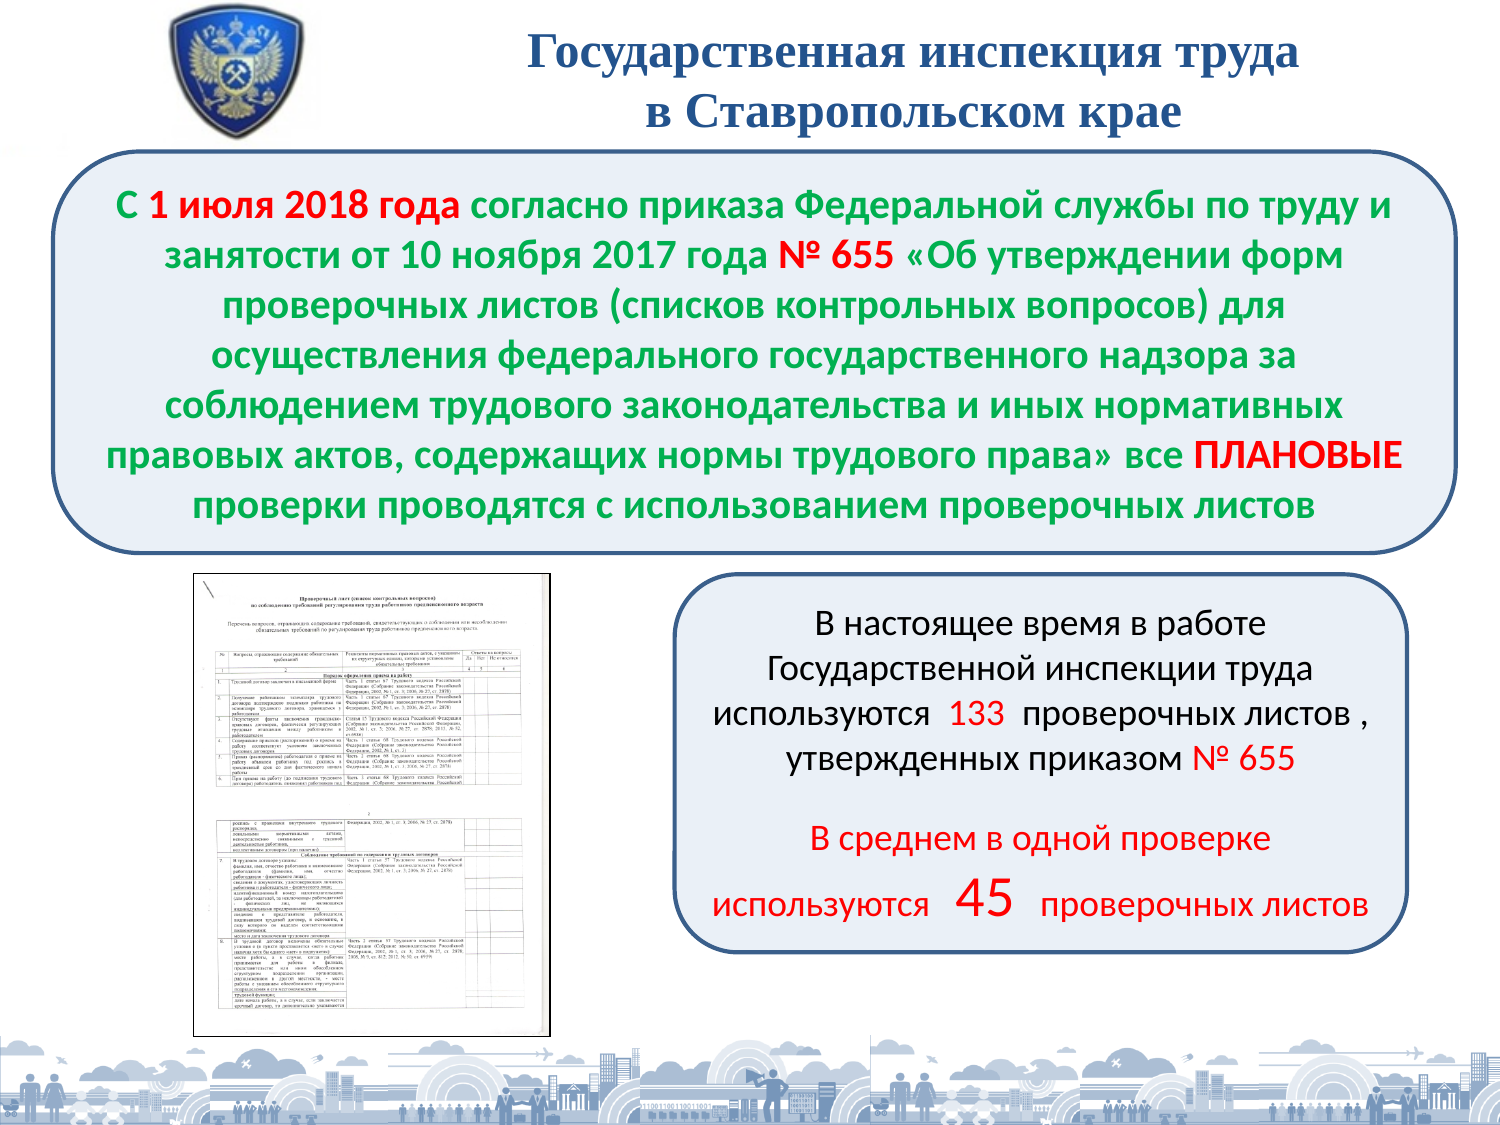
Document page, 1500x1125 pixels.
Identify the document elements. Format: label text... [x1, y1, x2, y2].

picture [193, 574, 550, 1037]
text_box Государственная инспекция труда в Ставропольском крае [477, 10, 1500, 145]
text_box С 1 июля 2018 года согласно приказа Федеральной службы по труду и занятости от 10 ноября 2017 года № 655 «Об утверждении форм проверочных листов (списков контрольных вопросов) для осуществления федерального государственного надзора за соблюдением трудового законодательства и иных нормативных правовых актов, содержащих нормы трудового права» все ПЛАНОВЫЕ проверки проводятся с использованием проверочных листов [50, 149, 1458, 556]
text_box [0, 1035, 1500, 1125]
picture [0, 0, 473, 157]
text_box В настоящее время в работе Государственной инспекции труда используются 133 проверочных листов , утвержденных приказом № 655 В среднем в одной проверке используются 45 проверочных листов [672, 572, 1410, 955]
